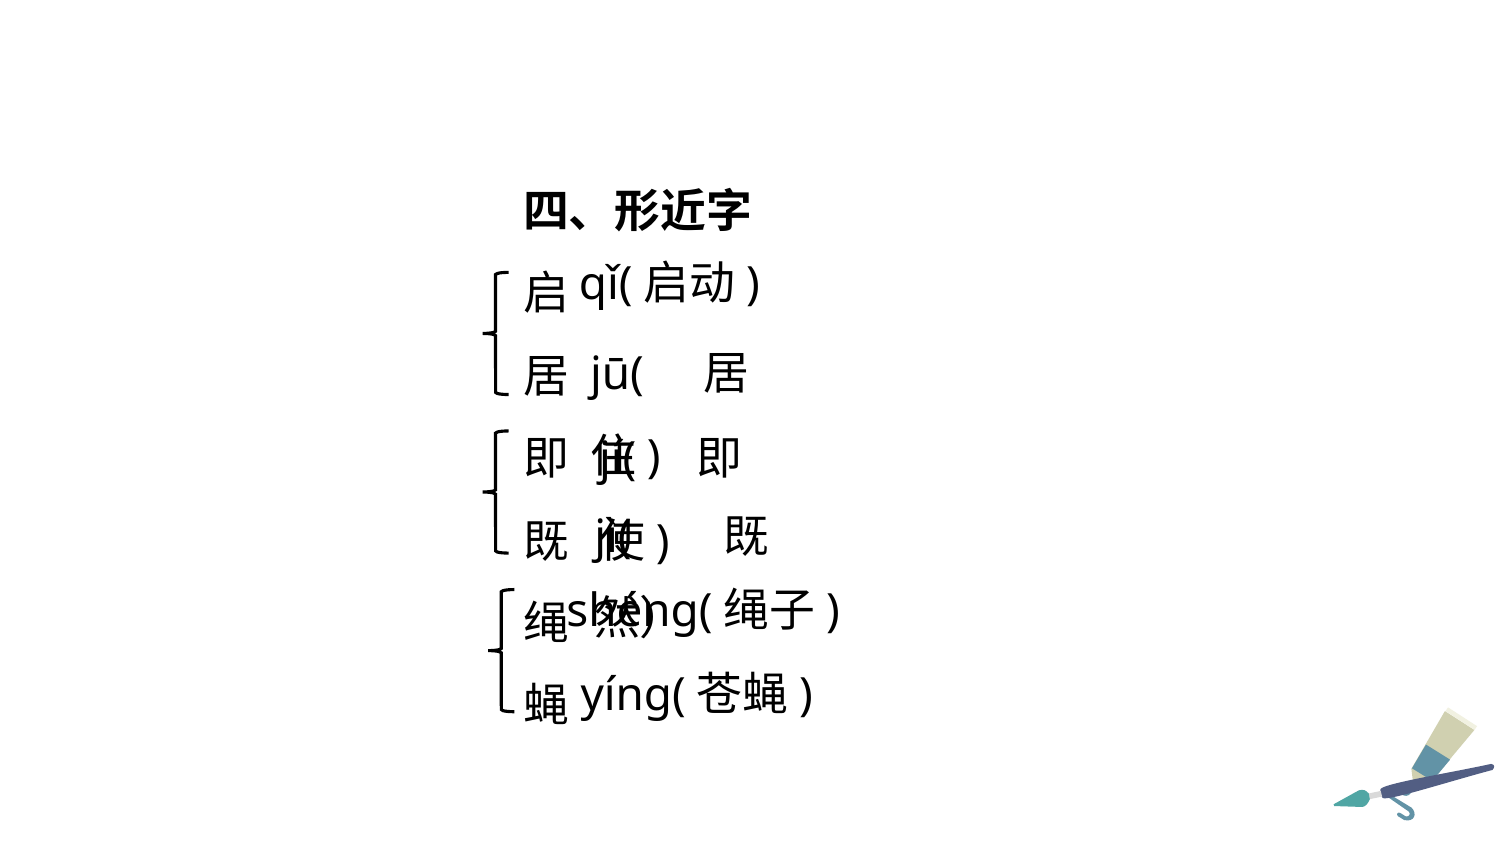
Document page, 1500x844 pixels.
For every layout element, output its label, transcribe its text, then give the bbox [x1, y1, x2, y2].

text_box [488, 589, 515, 713]
text_box shéng(绳子) [551, 573, 855, 644]
text_box yíng(苍蝇) [565, 657, 828, 728]
text_box [482, 271, 509, 396]
text_box 四、形近字 启 居 即 既 绳 蝇 [508, 146, 873, 739]
text_box jì(既然） [579, 471, 784, 569]
text_box [482, 430, 509, 554]
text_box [1358, 708, 1481, 844]
text_box jū(居住) [575, 309, 765, 407]
text_box qǐ(启动) [564, 246, 775, 317]
text_box jí(即使) [584, 394, 757, 471]
